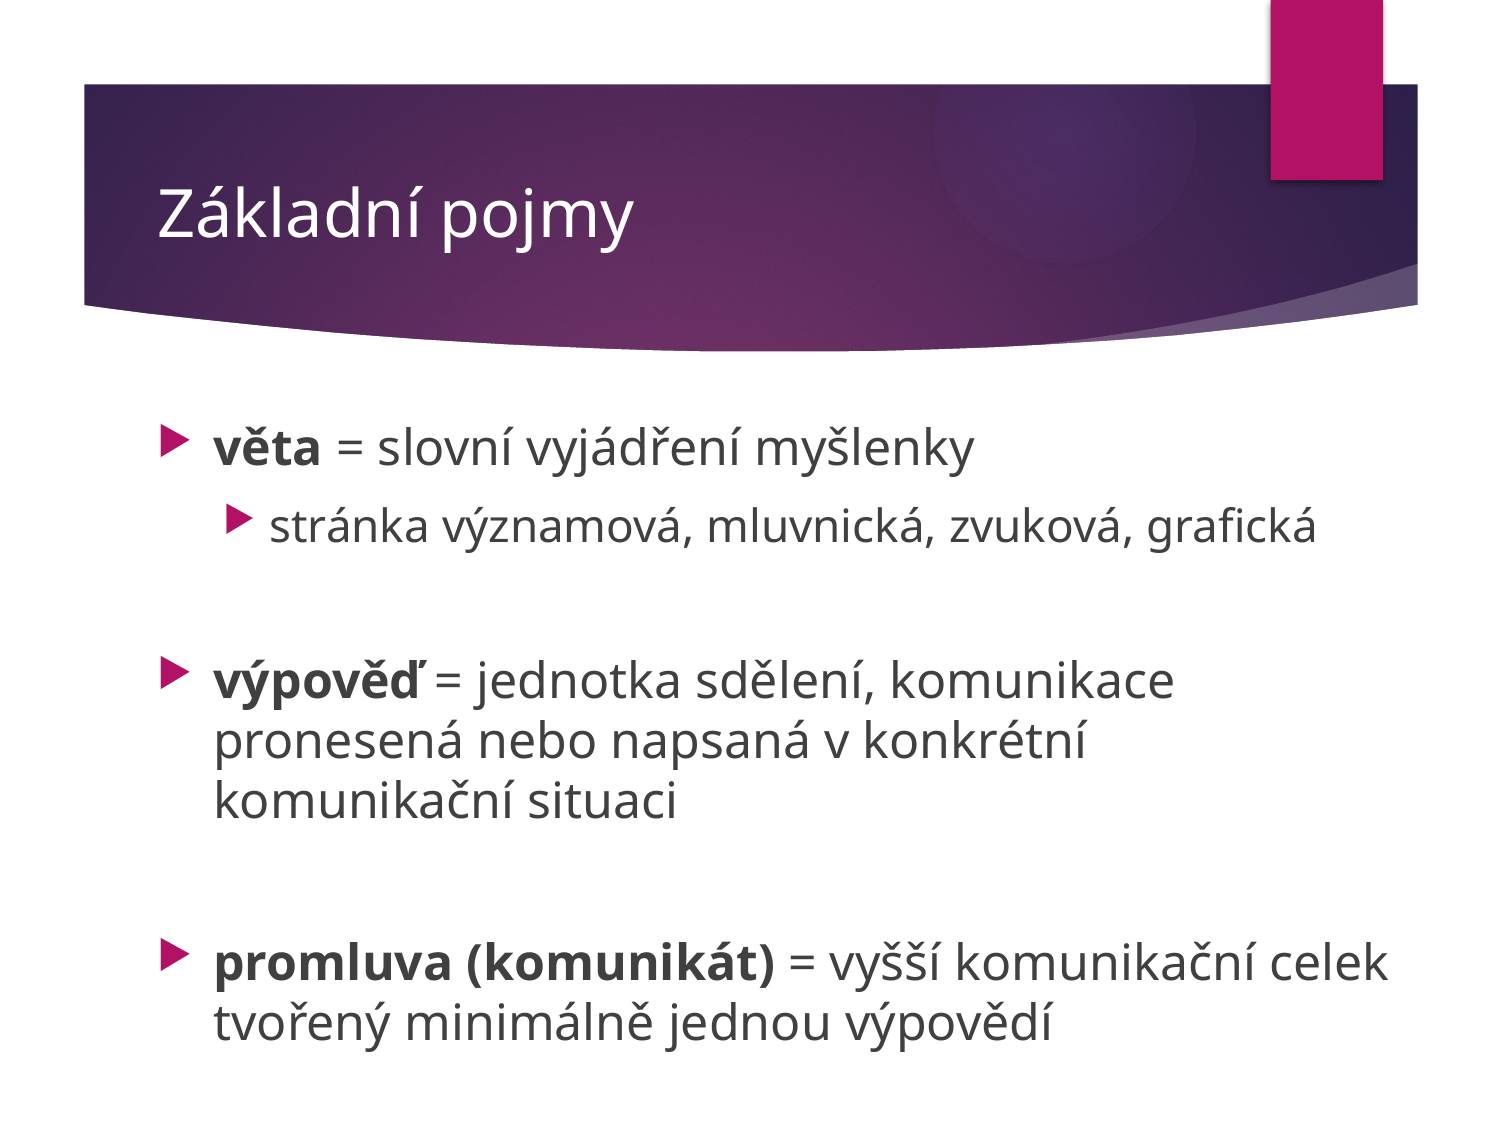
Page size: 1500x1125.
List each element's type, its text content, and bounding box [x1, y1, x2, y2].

title Základní pojmy [142, 152, 1183, 269]
list věta = slovní vyjádření myšlenky stránka významová, mluvnická, zvuková, grafická výpověď = jednotka sdělení, komunikace pronesená nebo napsaná v konkrétní komunikační situaci promluva (komunikát) = vyšší komunikační celek tvořený minimálně jednou výpovědí [142, 408, 1414, 1088]
